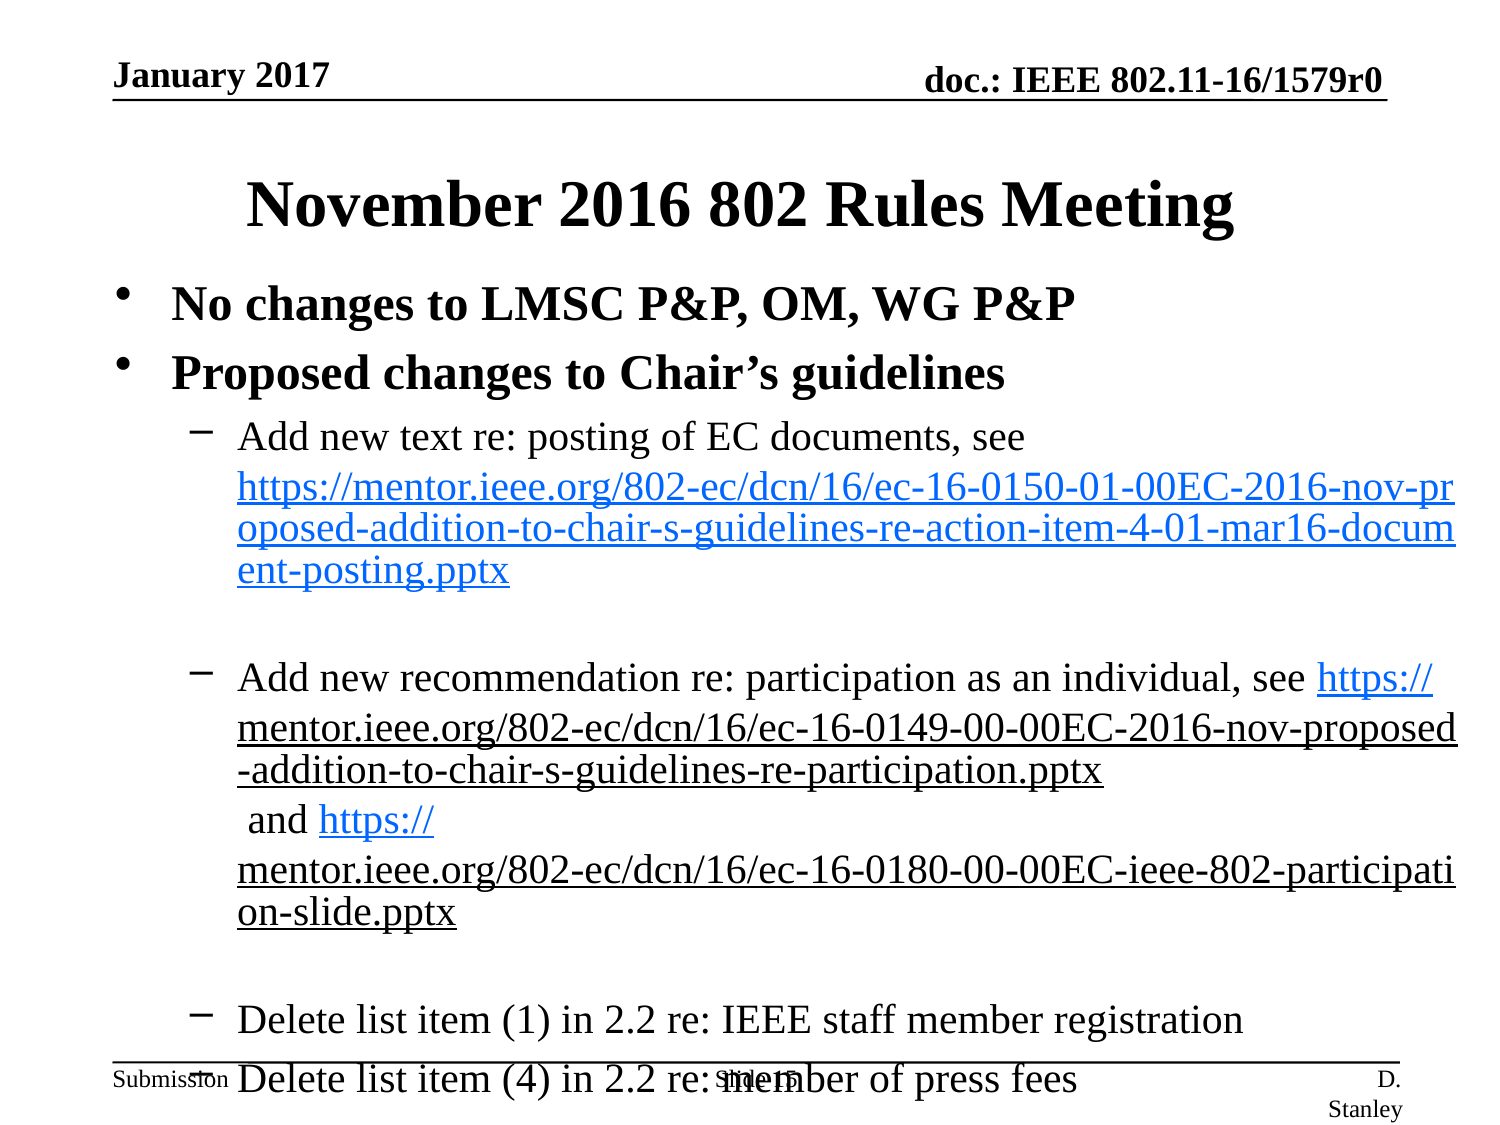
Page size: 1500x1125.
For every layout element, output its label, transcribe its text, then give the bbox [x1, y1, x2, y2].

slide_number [112, 49, 401, 96]
title November 2016 802 Rules Meeting [24, 112, 1476, 288]
slide_number Slide 15 [712, 1061, 800, 1093]
list No changes to LMSC P&P, OM, WG P&P Proposed changes to Chair’s guidelines Add new text re: posting of EC documents, see https://mentor.ieee.org/802-ec/dcn/16/ec-16-0150-01-00EC-2016-nov-proposed-addition-to-chair-s-guidelines-re-action-item-4-01-mar16-document-posting.pptx Add new recommendation re: participation as an individual, see https://mentor.ieee.org/802-ec/dcn/16/ec-16-0149-00-00EC-2016-nov-proposed-addition-to-chair-s-guidelines-re-participation.pptx and https://mentor.ieee.org/802-ec/dcn/16/ec-16-0180-00-00EC-ieee-802-participation-slide.pptx Delete list item (1) in 2.2 re: IEEE staff member registration Delete list item (4) in 2.2 re: member of press fees [99, 262, 1476, 1026]
footer D. Stanley, HP Enterprise [1324, 1061, 1402, 1093]
